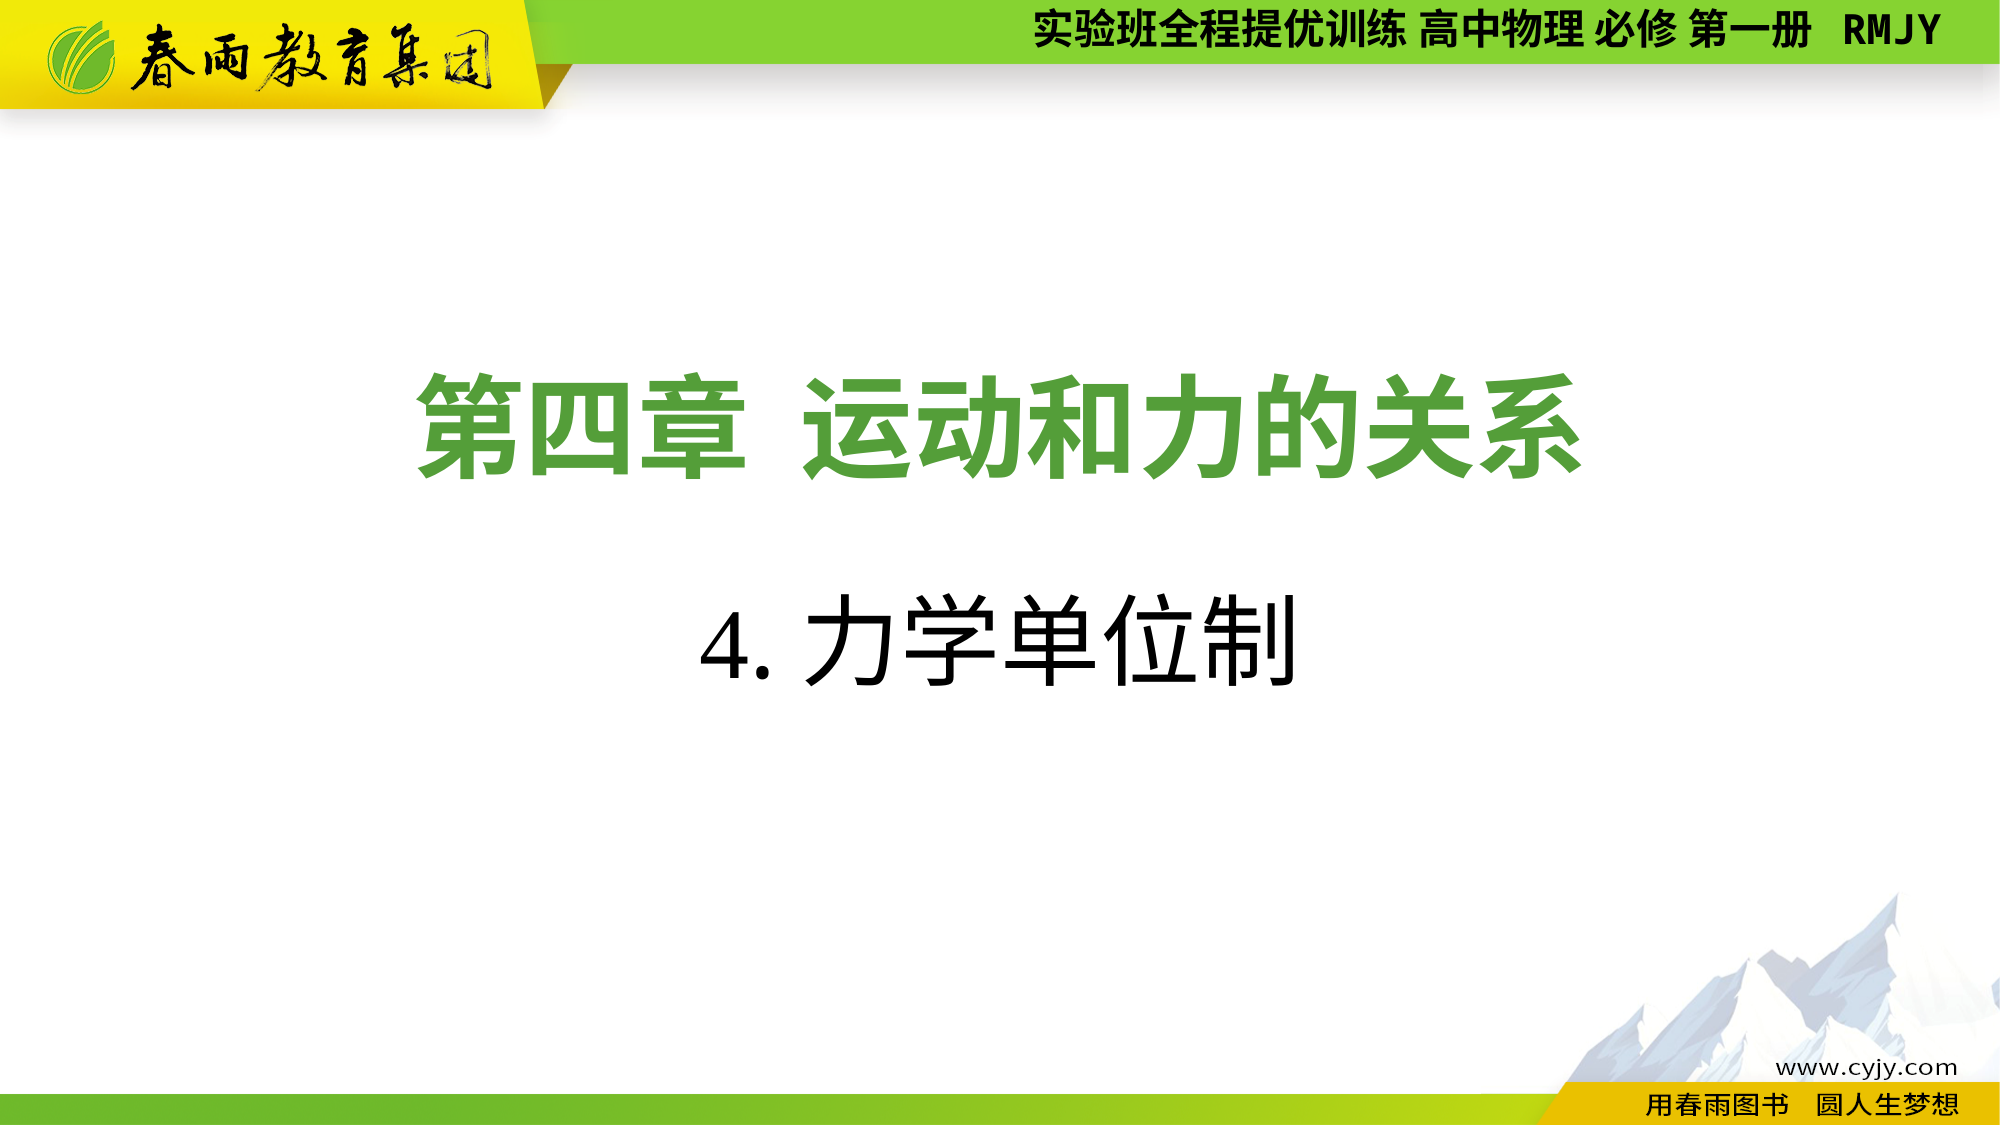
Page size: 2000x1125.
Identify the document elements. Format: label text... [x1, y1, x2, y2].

picture [0, 0, 2000, 1125]
text_box 4.力学单位制 [54, 511, 1946, 706]
text_box 第四章 运动和力的关系 [54, 282, 1946, 500]
